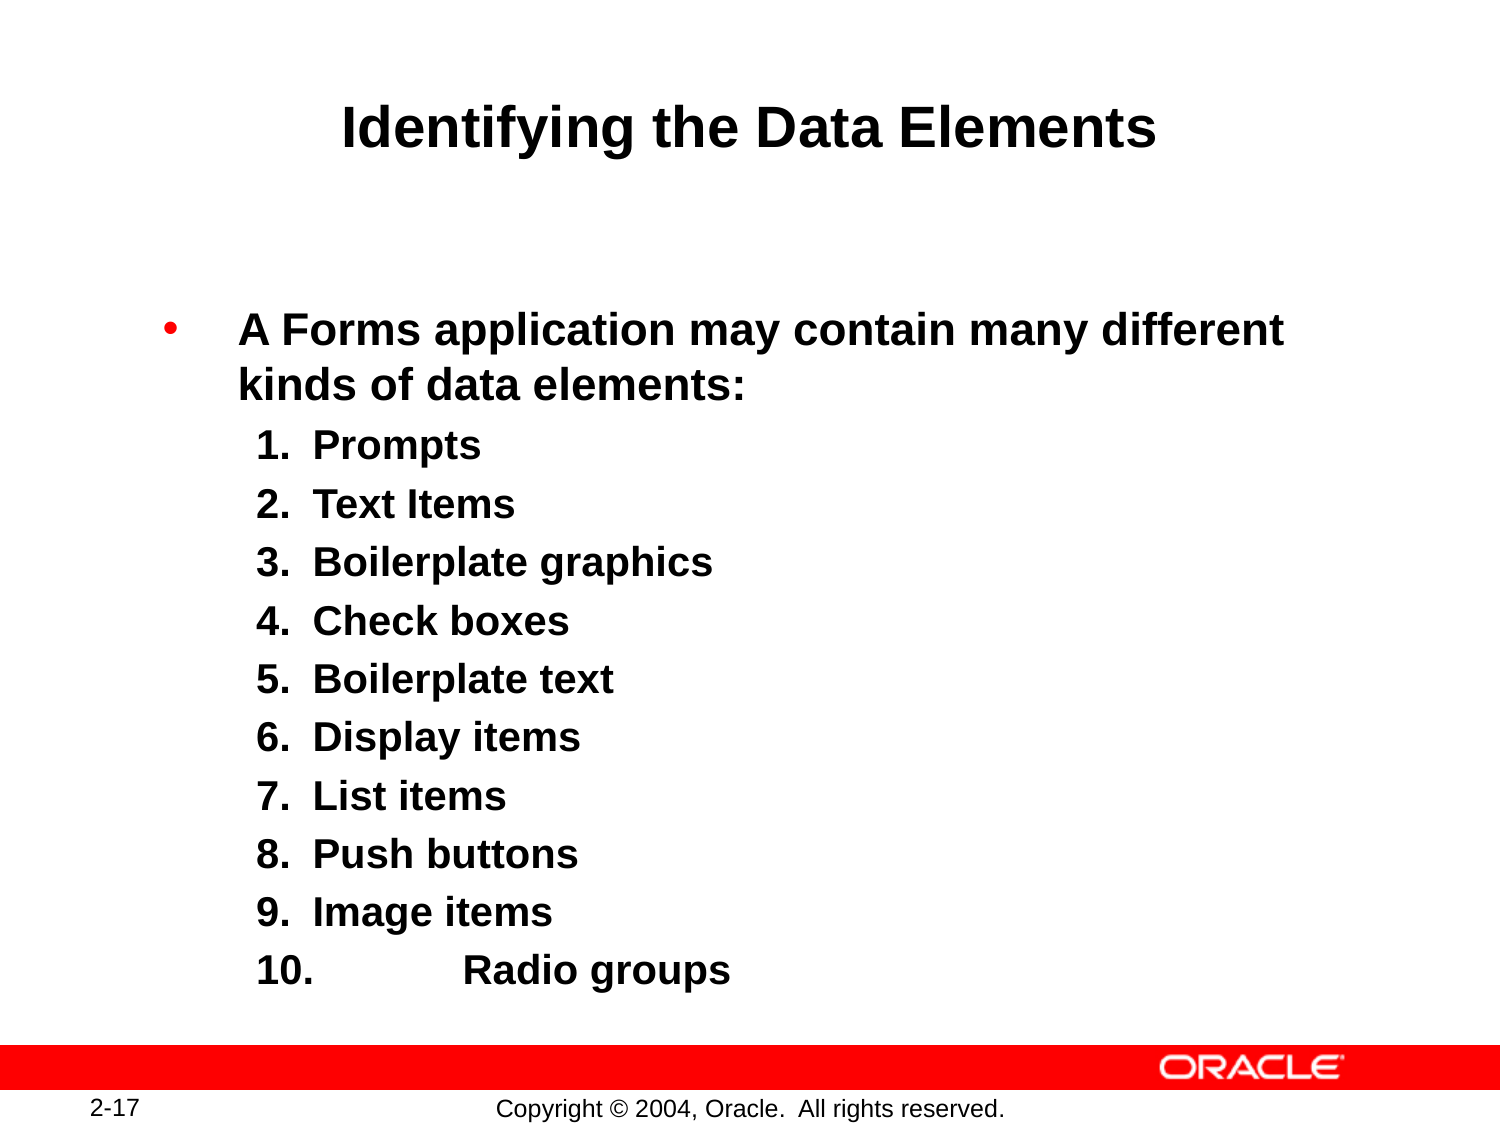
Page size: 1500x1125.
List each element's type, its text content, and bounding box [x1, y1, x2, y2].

title Identifying the Data Elements [149, 87, 1351, 232]
list A Forms application may contain many different kinds of data elements: 1. Prompts 2. Text Items 3. Boilerplate graphics 4. Check boxes 5. Boilerplate text 6. Display items 7. List items 8. Push buttons 9. Image items 10. Radio groups [141, 297, 1351, 1020]
